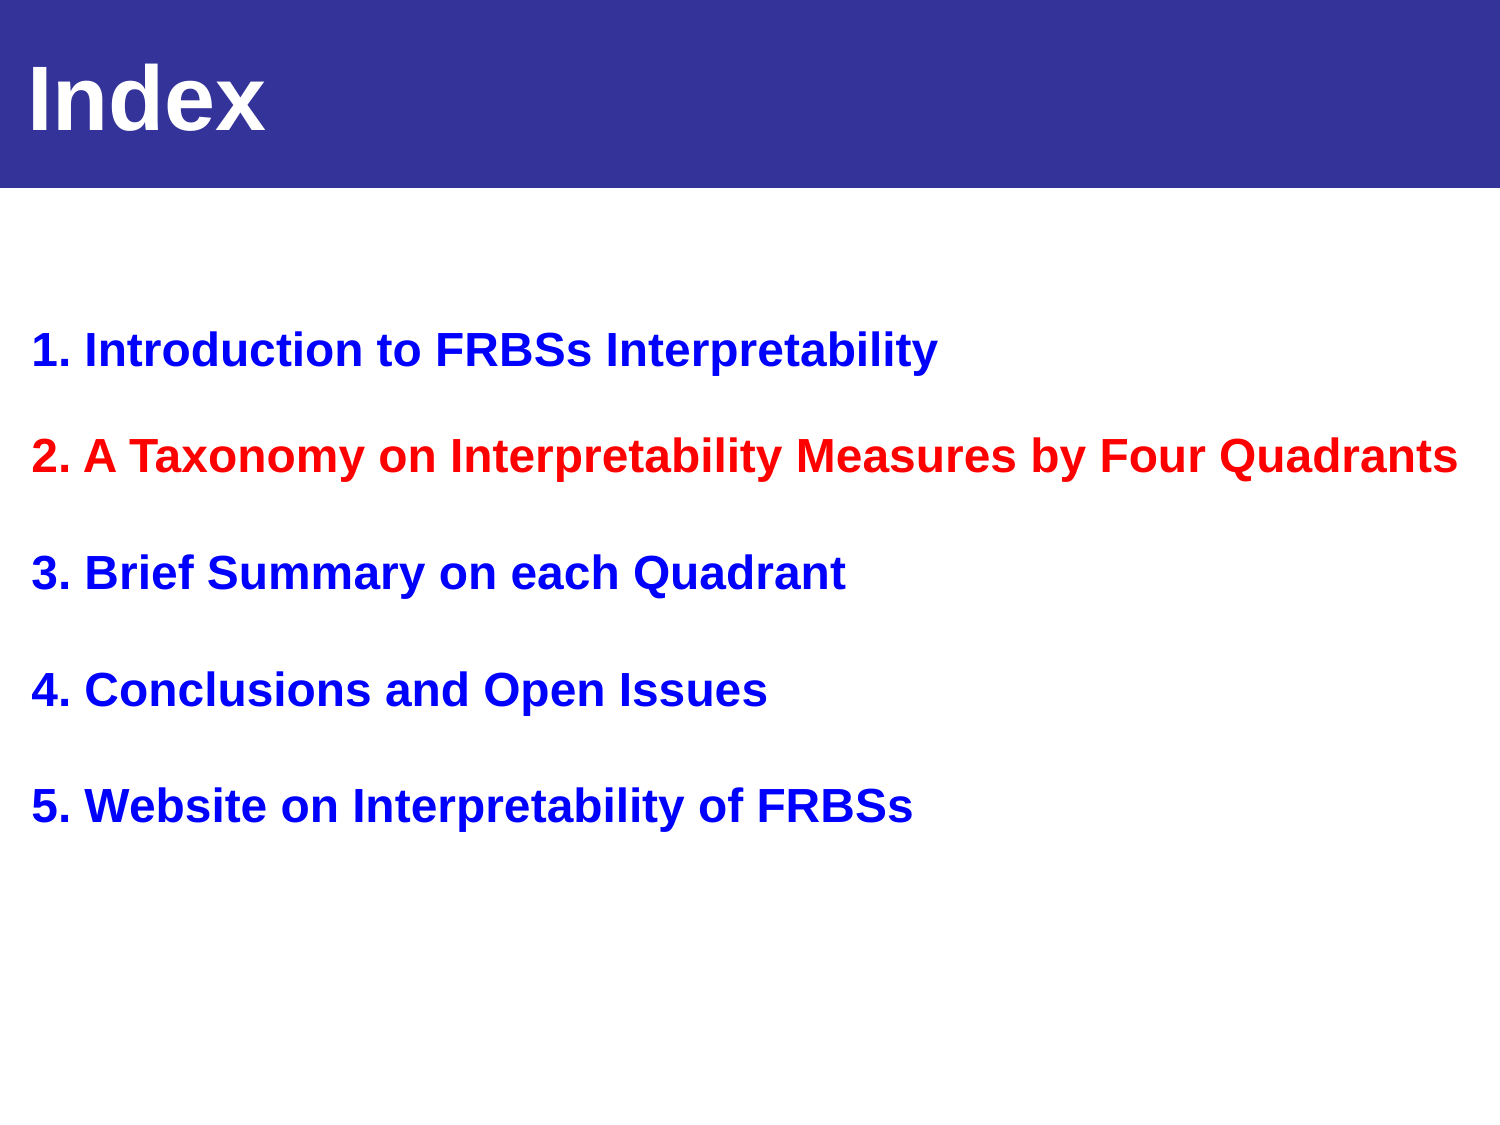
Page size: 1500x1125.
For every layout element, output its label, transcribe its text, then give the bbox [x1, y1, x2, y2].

title Index [12, 0, 1500, 188]
text_box 1. Introduction to FRBSs Interpretability 2. A Taxonomy on Interpretability Measures by Four Quadrants 3. Brief Summary on each Quadrant 4. Conclusions and Open Issues 5. Website on Interpretability of FRBSs [16, 310, 1486, 841]
